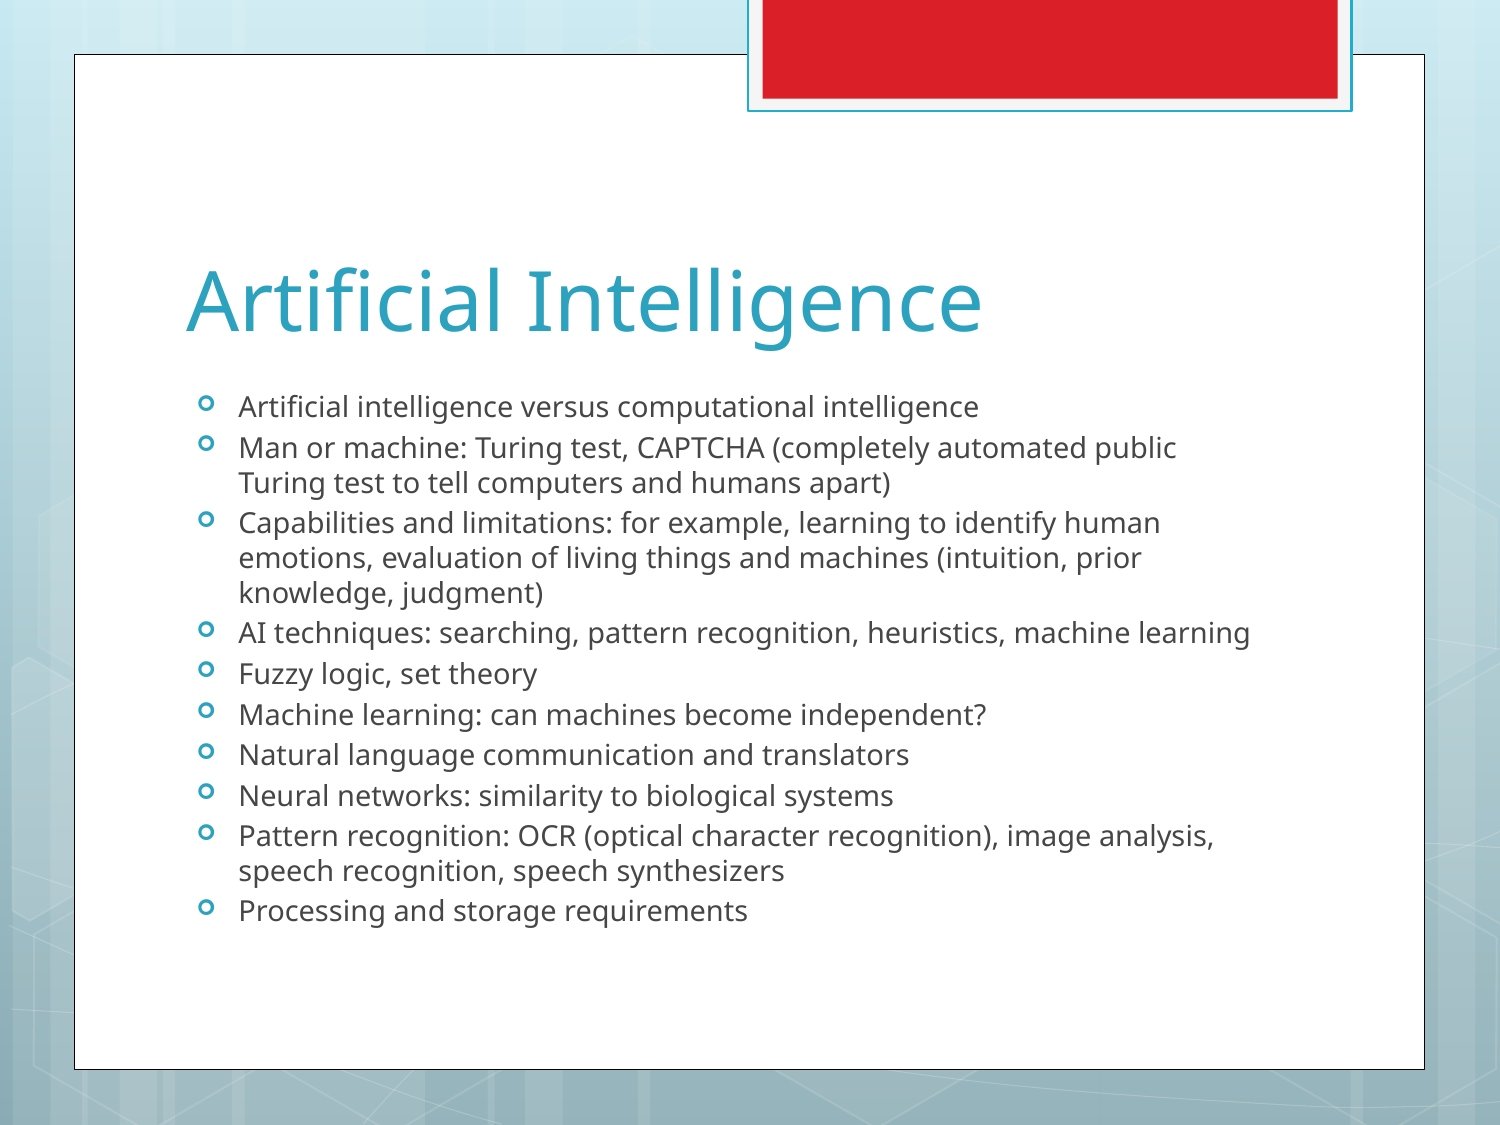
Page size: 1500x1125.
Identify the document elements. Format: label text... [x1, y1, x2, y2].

list Artificial intelligence versus computational intelligence Man or machine: Turing test, CAPTCHA (completely automated public Turing test to tell computers and humans apart) Capabilities and limitations: for example, learning to identify human emotions, evaluation of living things and machines (intuition, prior knowledge, judgment) AI techniques: searching, pattern recognition, heuristics, machine learning Fuzzy logic, set theory Machine learning: can machines become independent? Natural language communication and translators Neural networks: similarity to biological systems Pattern recognition: OCR (optical character recognition), image analysis, speech recognition, speech synthesizers Processing and storage requirements [171, 381, 1283, 957]
title Artificial Intelligence [171, 168, 1324, 357]
